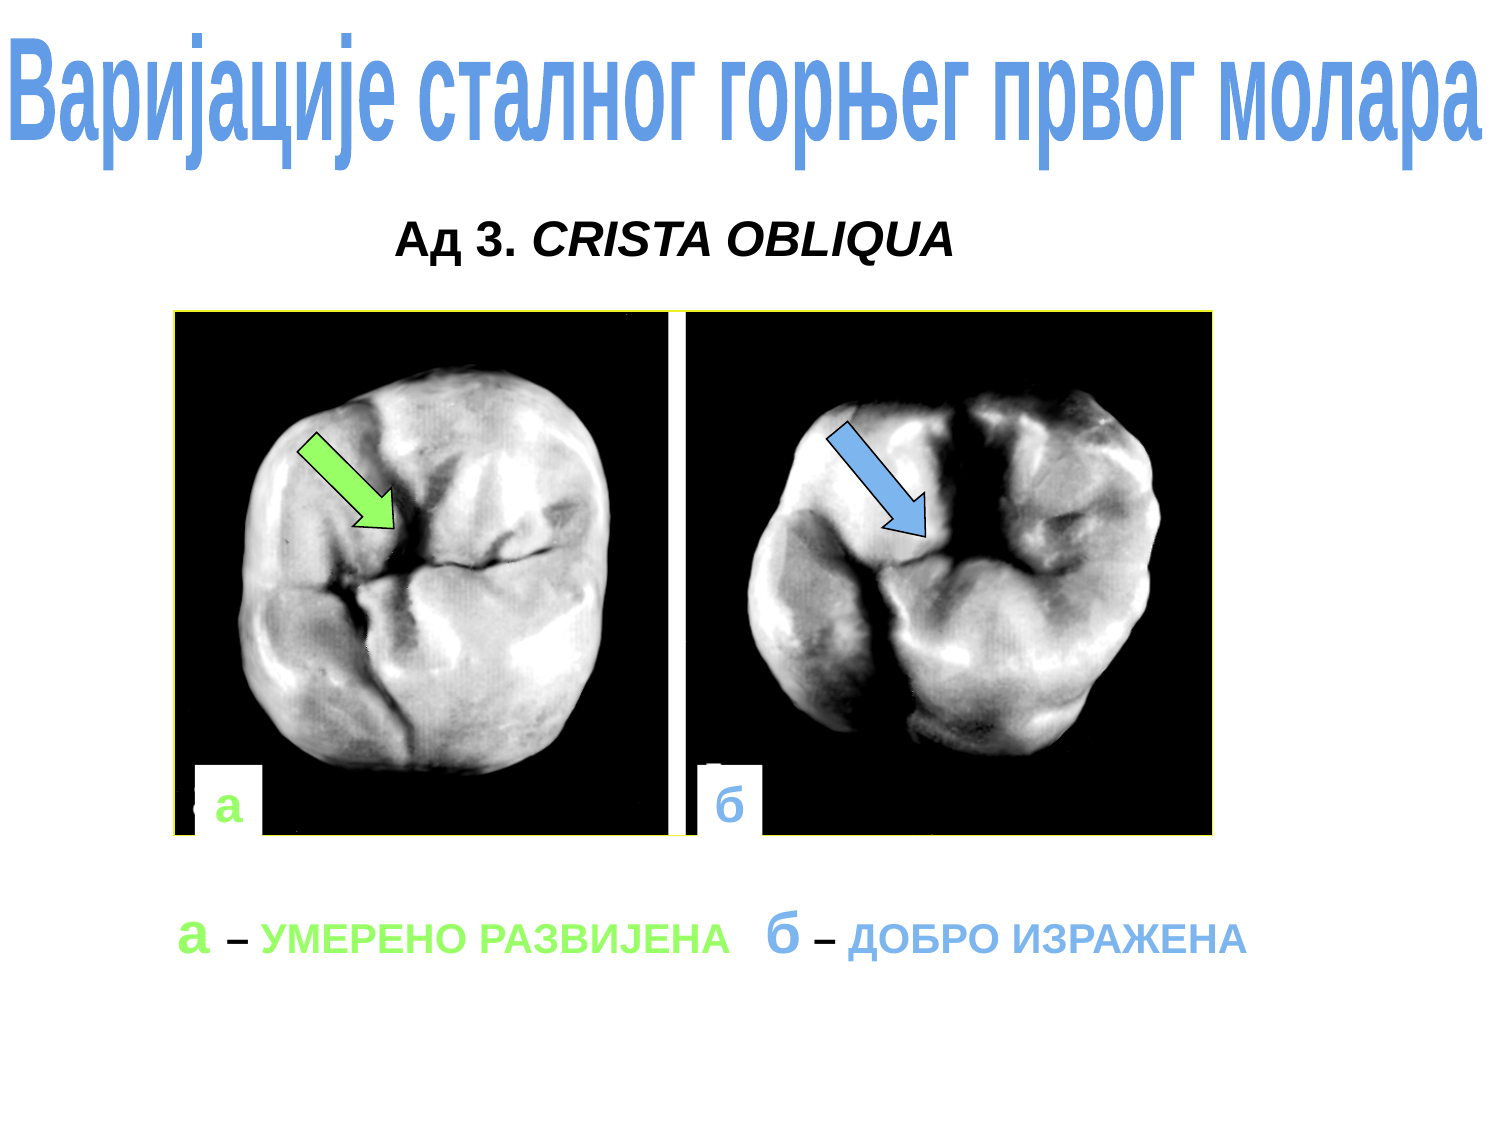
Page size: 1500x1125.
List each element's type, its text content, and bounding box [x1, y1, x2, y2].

text_box Aд 3. CRISTA OBLIQUA [249, 137, 1100, 275]
text_box a – УМЕРЕНО РАЗВИЈЕНА б – ДОБРО ИЗРАЖЕНА [162, 887, 1300, 973]
text_box a [194, 835, 263, 840]
text_box б [697, 835, 763, 840]
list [174, 311, 1212, 835]
